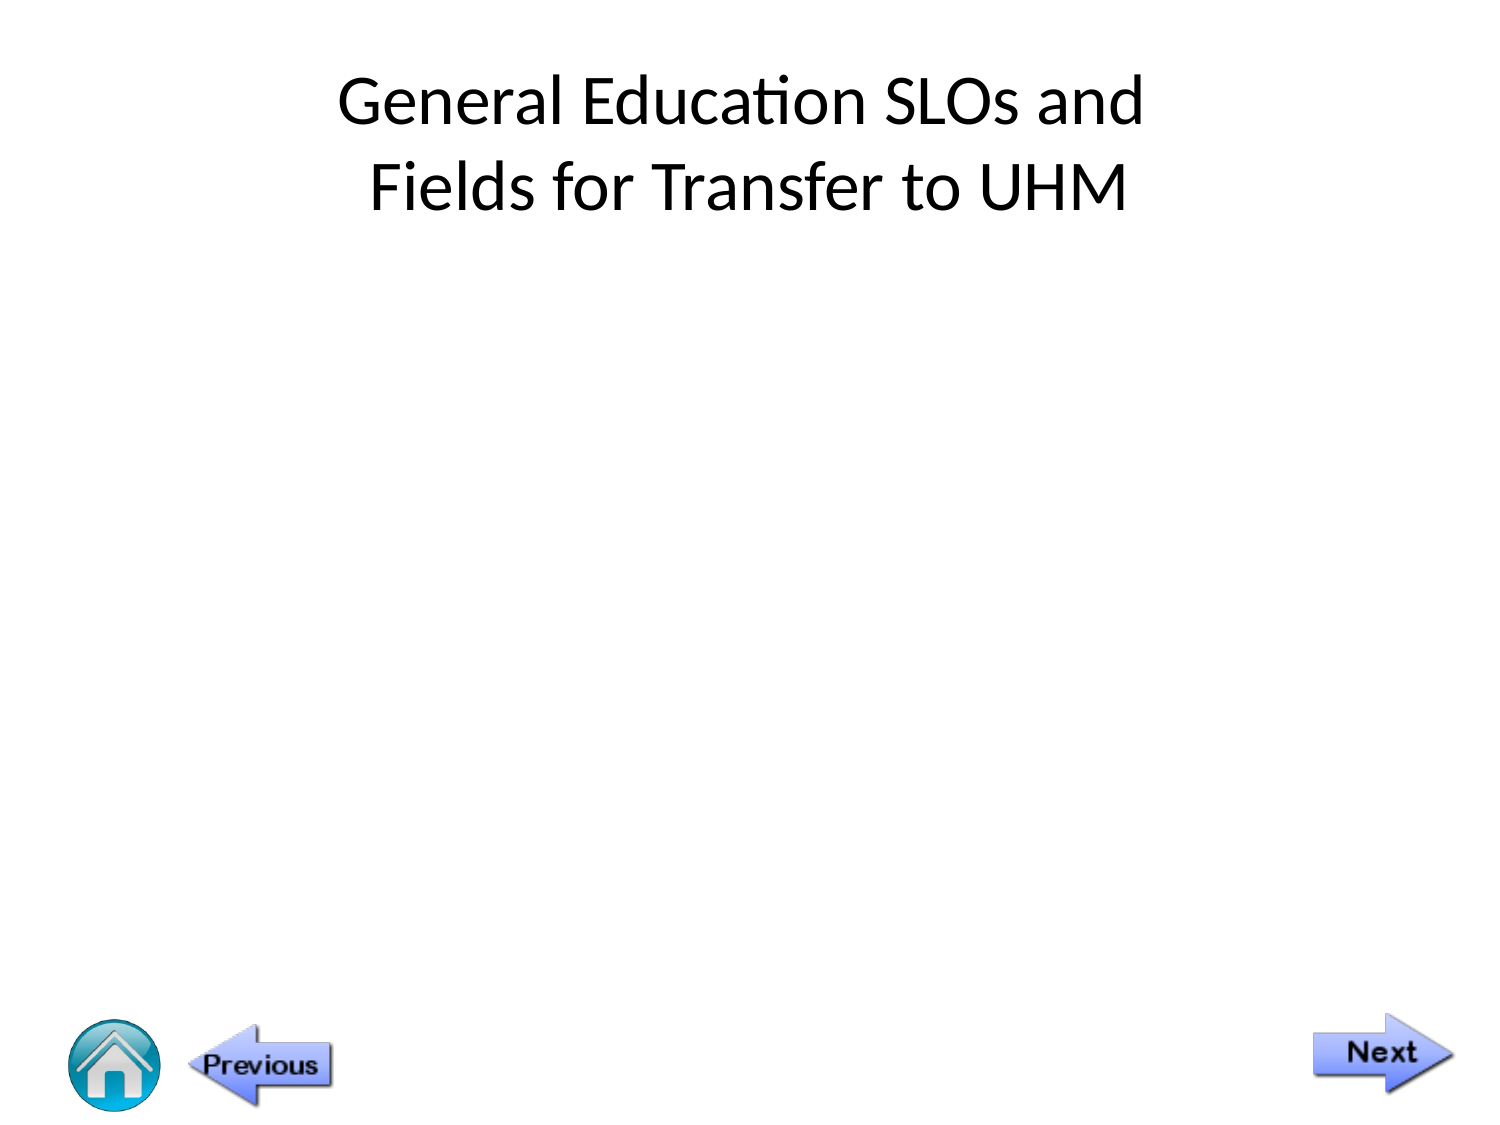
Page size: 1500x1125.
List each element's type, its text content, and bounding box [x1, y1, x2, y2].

title General Education SLOs and Fields for Transfer to UHM [75, 45, 1425, 233]
picture [187, 1023, 338, 1113]
picture [62, 1012, 166, 1116]
picture [1312, 1012, 1460, 1100]
